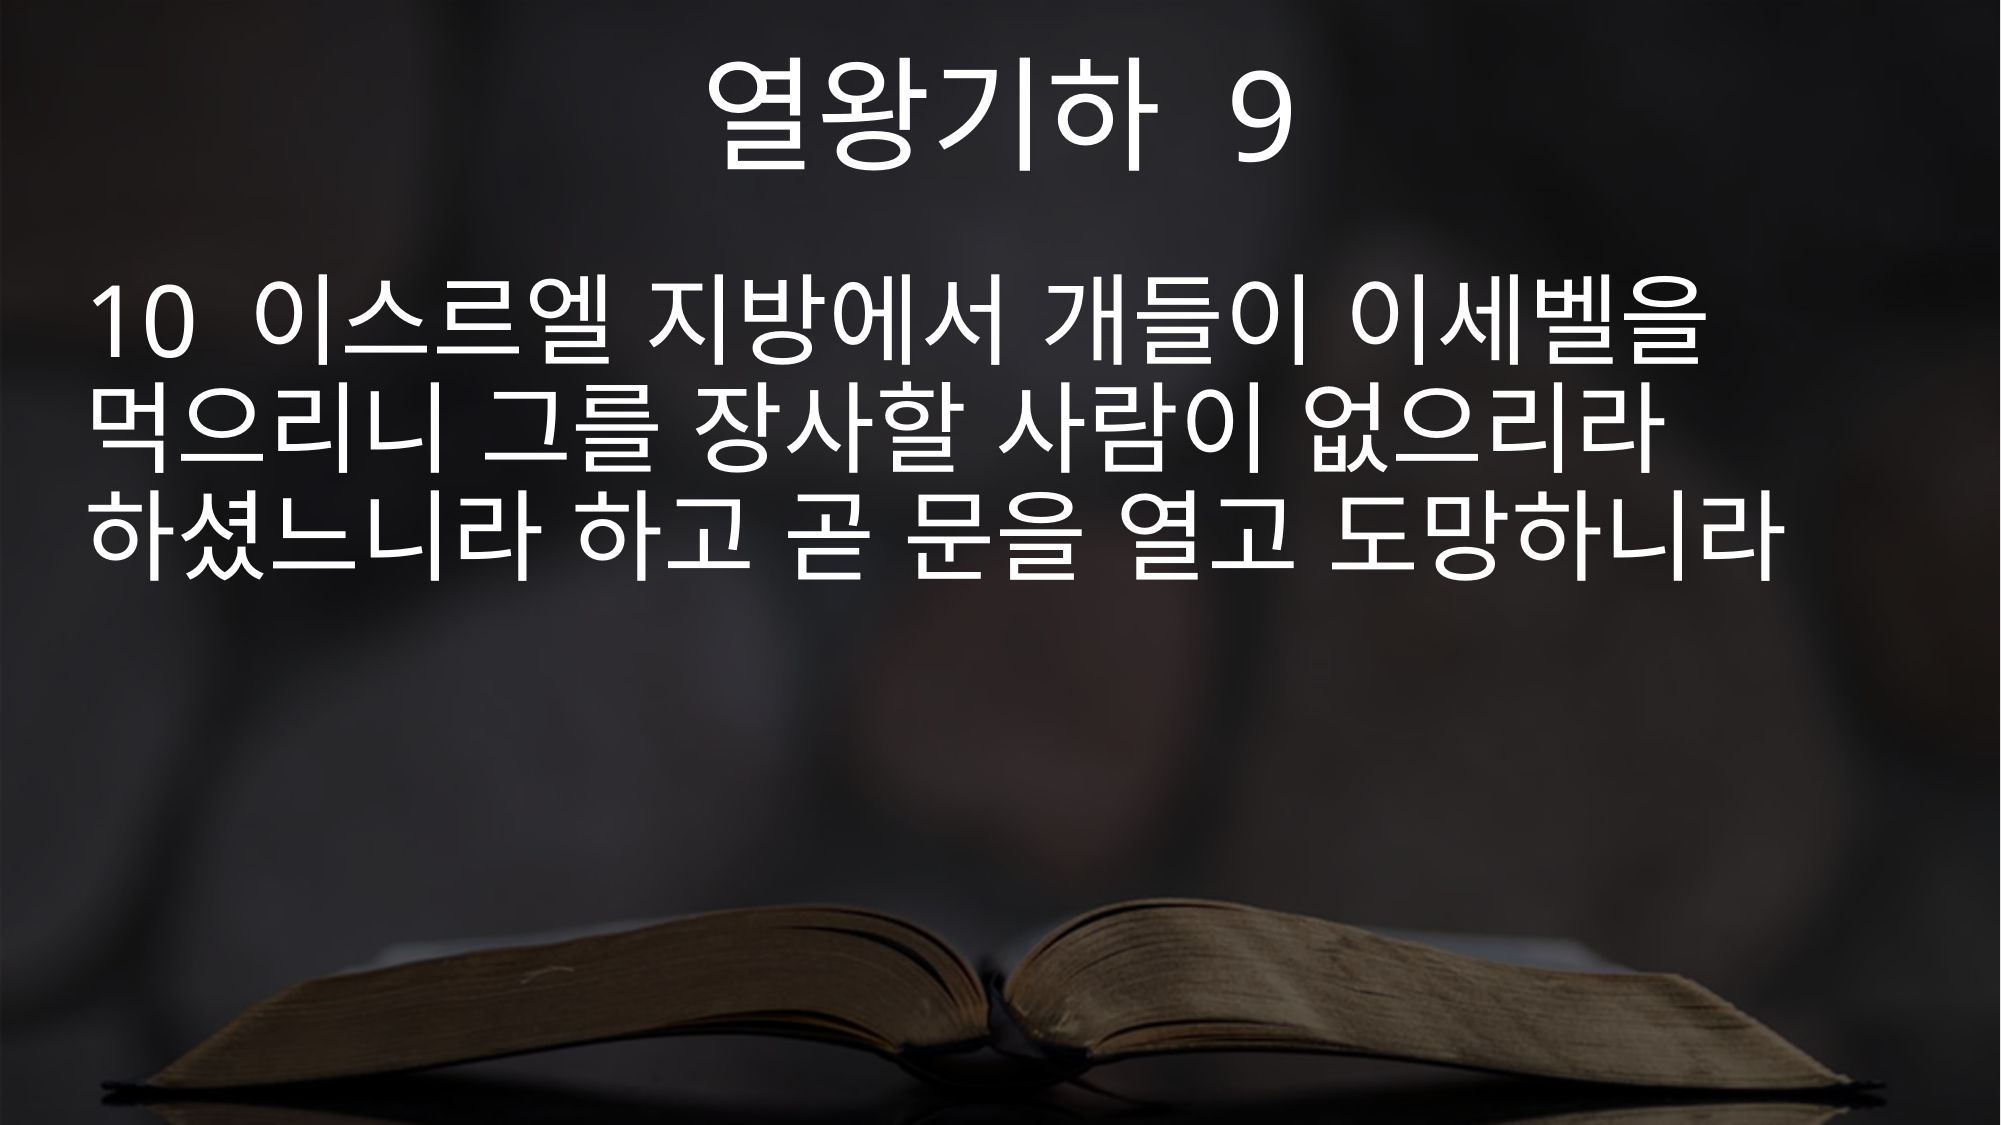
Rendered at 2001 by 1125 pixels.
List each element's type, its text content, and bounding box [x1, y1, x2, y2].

footer 열왕기하 9 [0, 32, 2000, 192]
picture [0, 0, 2001, 1125]
list 10 이스르엘 지방에서 개들이 이세벨을 먹으리니 그를 장사할 사람이 없으리라 하셨느니라 하고 곧 문을 열고 도망하니라 [69, 263, 1953, 423]
